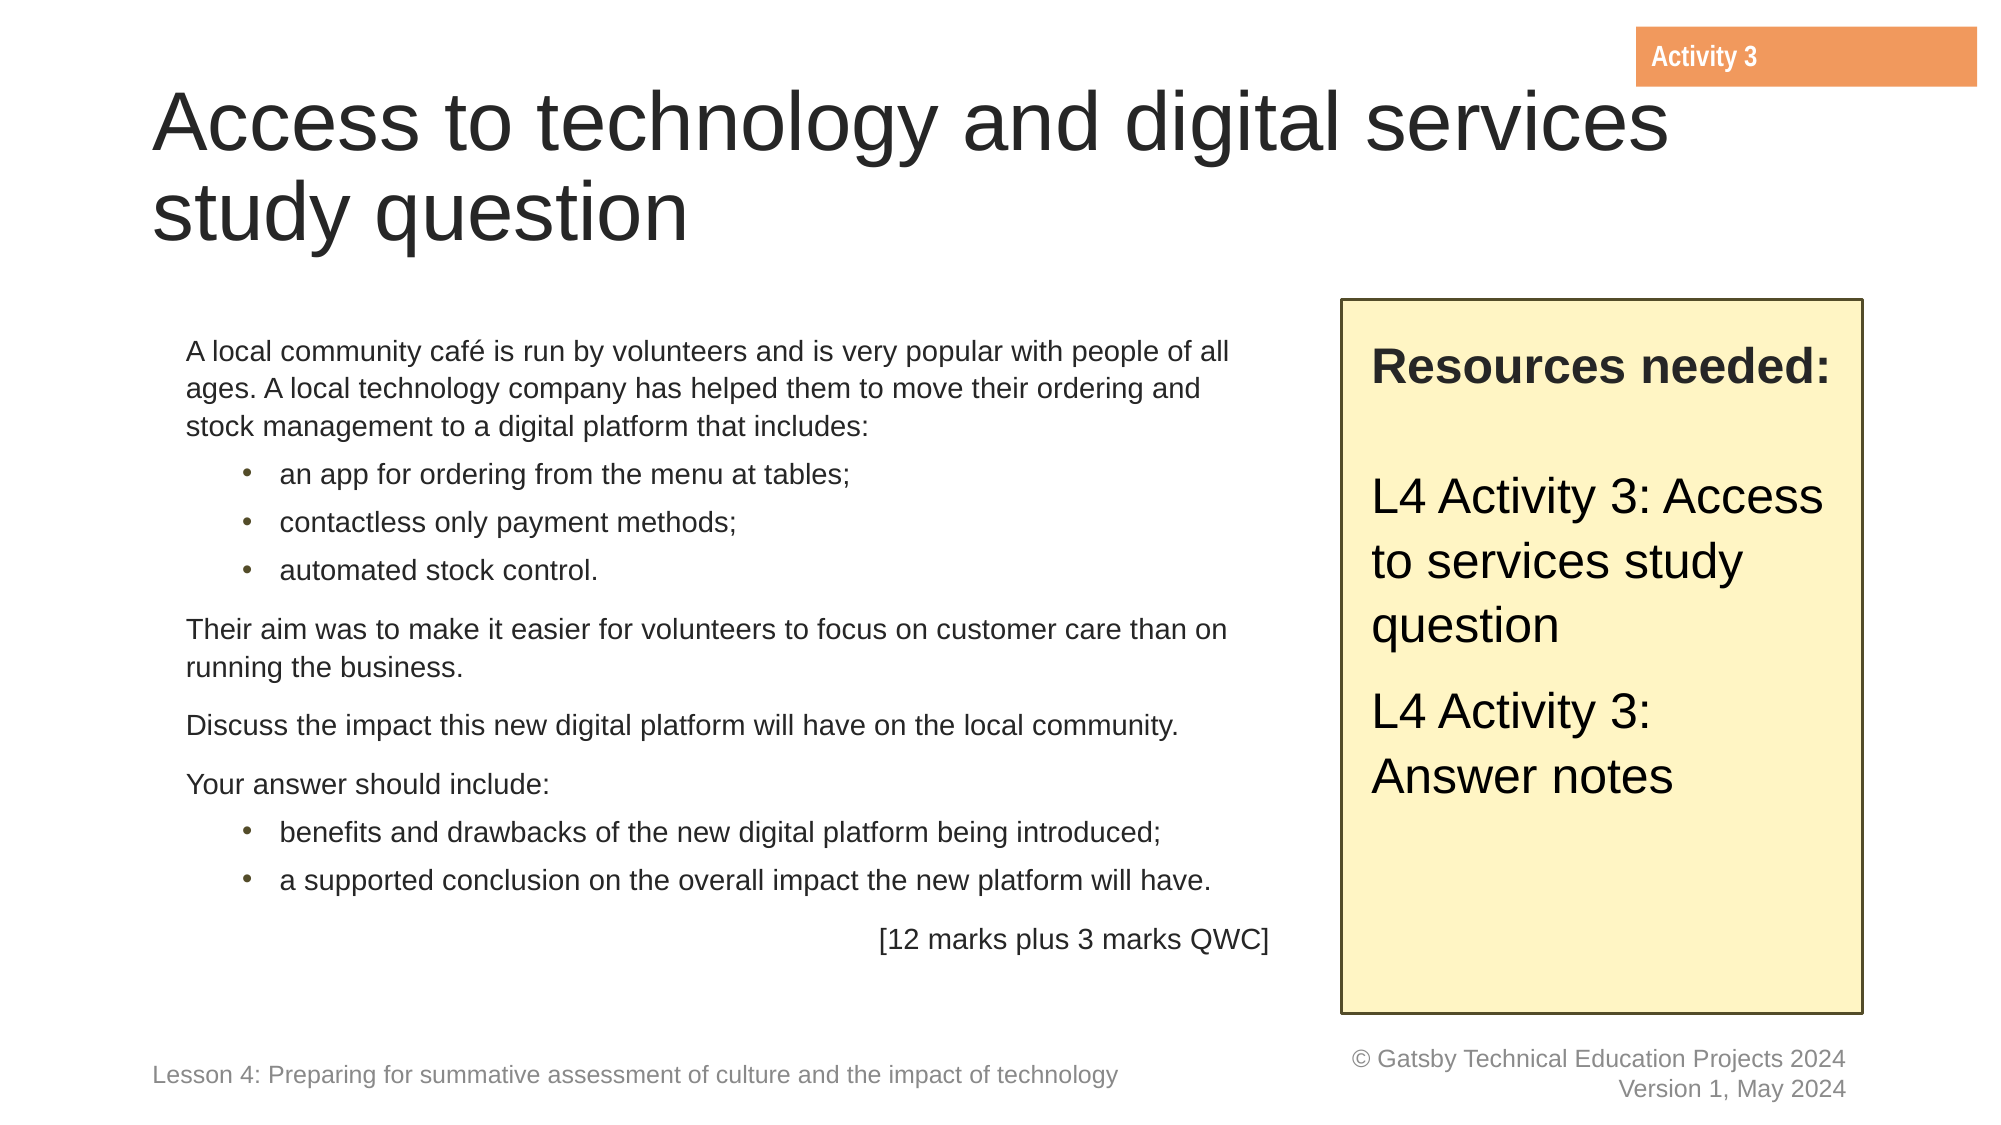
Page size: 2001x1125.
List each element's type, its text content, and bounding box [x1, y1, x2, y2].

list Lesson 4: Preparing for summative assessment of culture and the impact of technology [137, 1042, 1614, 1103]
list A local community café is run by volunteers and is very popular with people of all ages. A local technology company has helped them to move their ordering and stock management to a digital platform that includes: an app for ordering from the menu at tables; contactless only payment methods; automated stock control. Their aim was to make it easier for volunteers to focus on customer care than on running the business. Discuss the impact this new digital platform will have on the local community. Your answer should include: benefits and drawbacks of the new digital platform being introduced; a supported conclusion on the overall impact the new platform will have. [12 marks plus 3 marks QWC] [137, 299, 1300, 1014]
list Activity 3 [1636, 26, 1978, 87]
title Access to technology and digital services study question [137, 59, 1863, 278]
list Resources needed: L4 Activity 3: Access to services study question L4 Activity 3: Answer notes [1340, 298, 1864, 1015]
